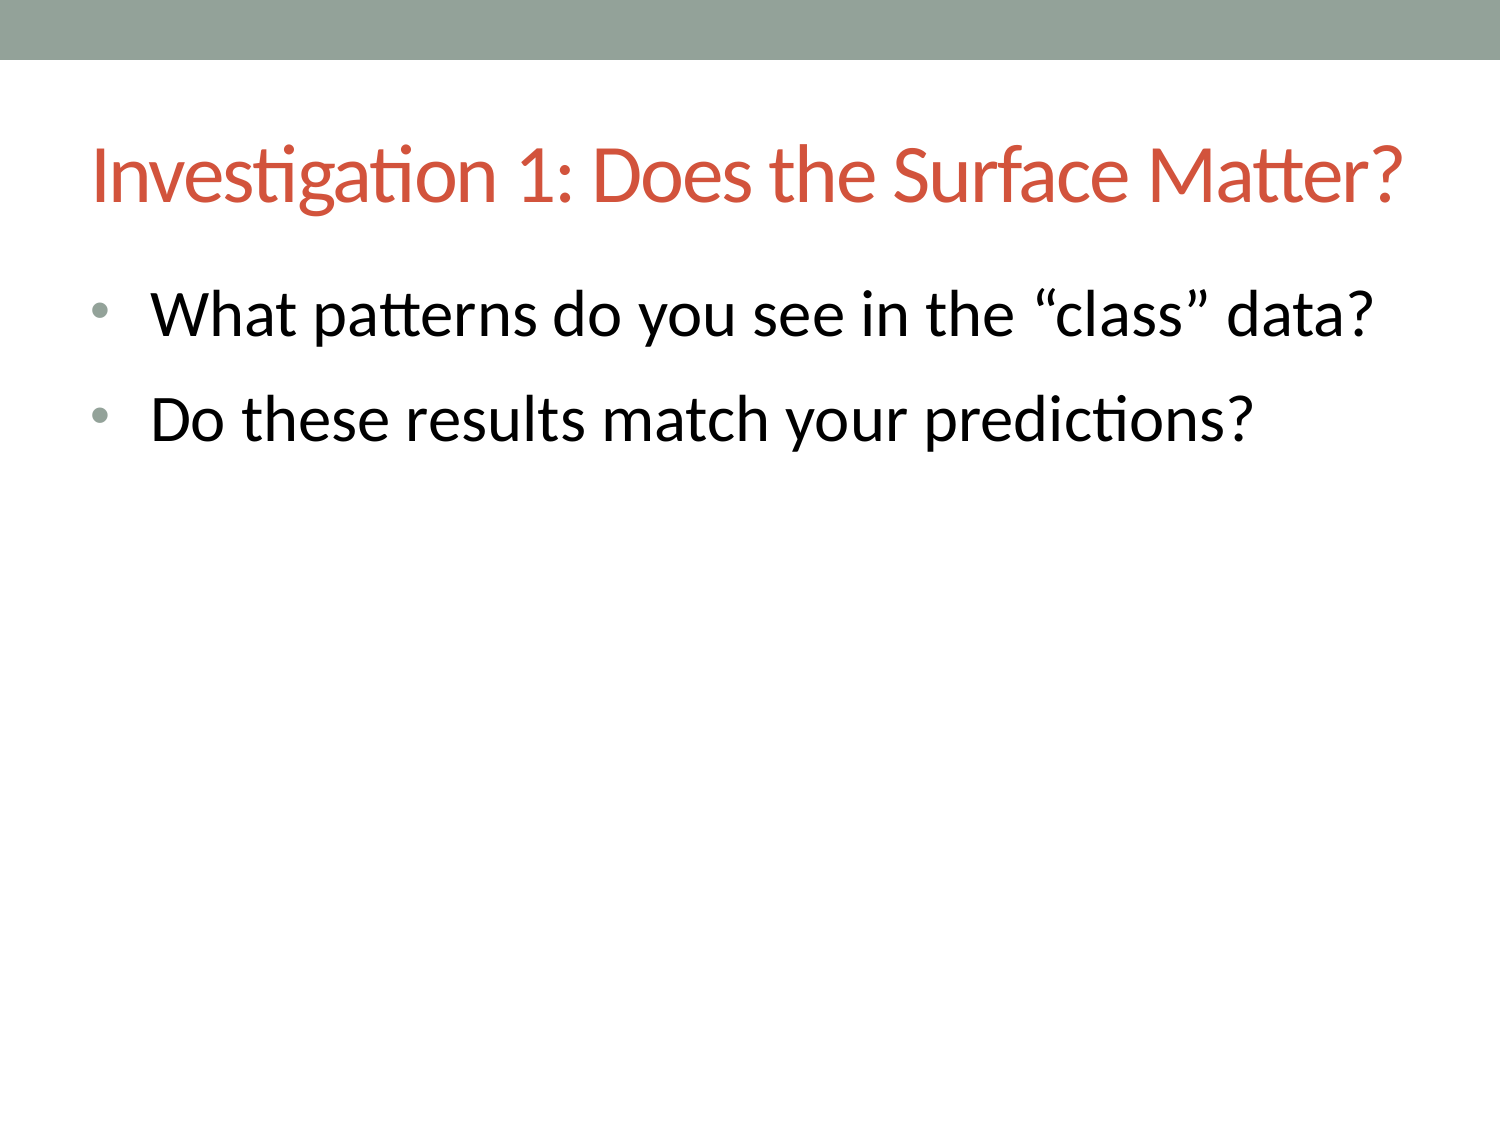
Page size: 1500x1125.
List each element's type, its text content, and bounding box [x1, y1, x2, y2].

text_box Investigation 1: Does the Surface Matter? [75, 87, 1450, 250]
list What patterns do you see in the “class” data? Do these results match your predictions? [75, 262, 1425, 1063]
